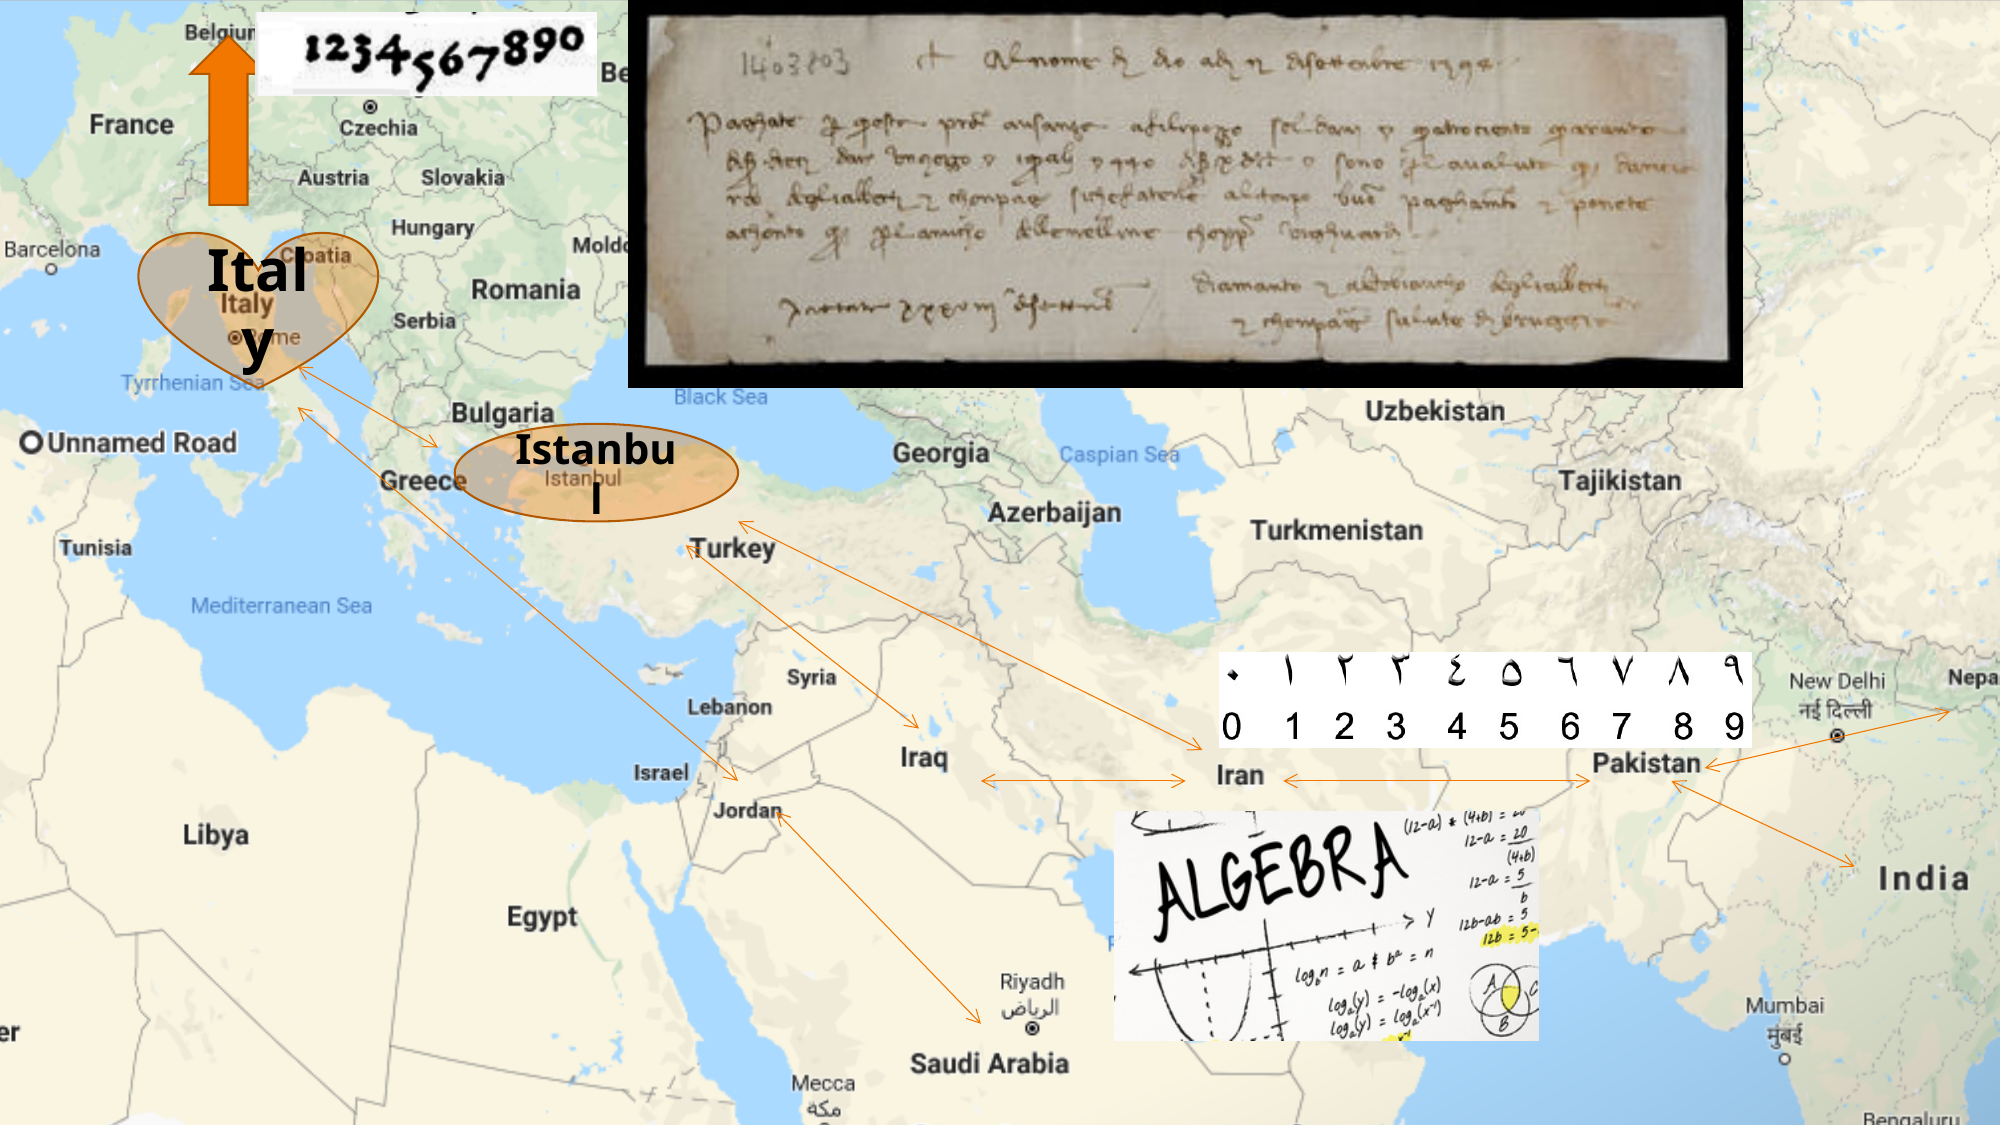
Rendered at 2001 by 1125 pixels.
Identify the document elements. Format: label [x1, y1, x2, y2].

text_box [1704, 711, 1950, 769]
text_box [737, 521, 1203, 750]
text_box [297, 407, 739, 781]
text_box [297, 366, 439, 407]
picture [0, 0, 2000, 1125]
text_box [1671, 780, 1855, 867]
text_box [776, 811, 981, 1024]
